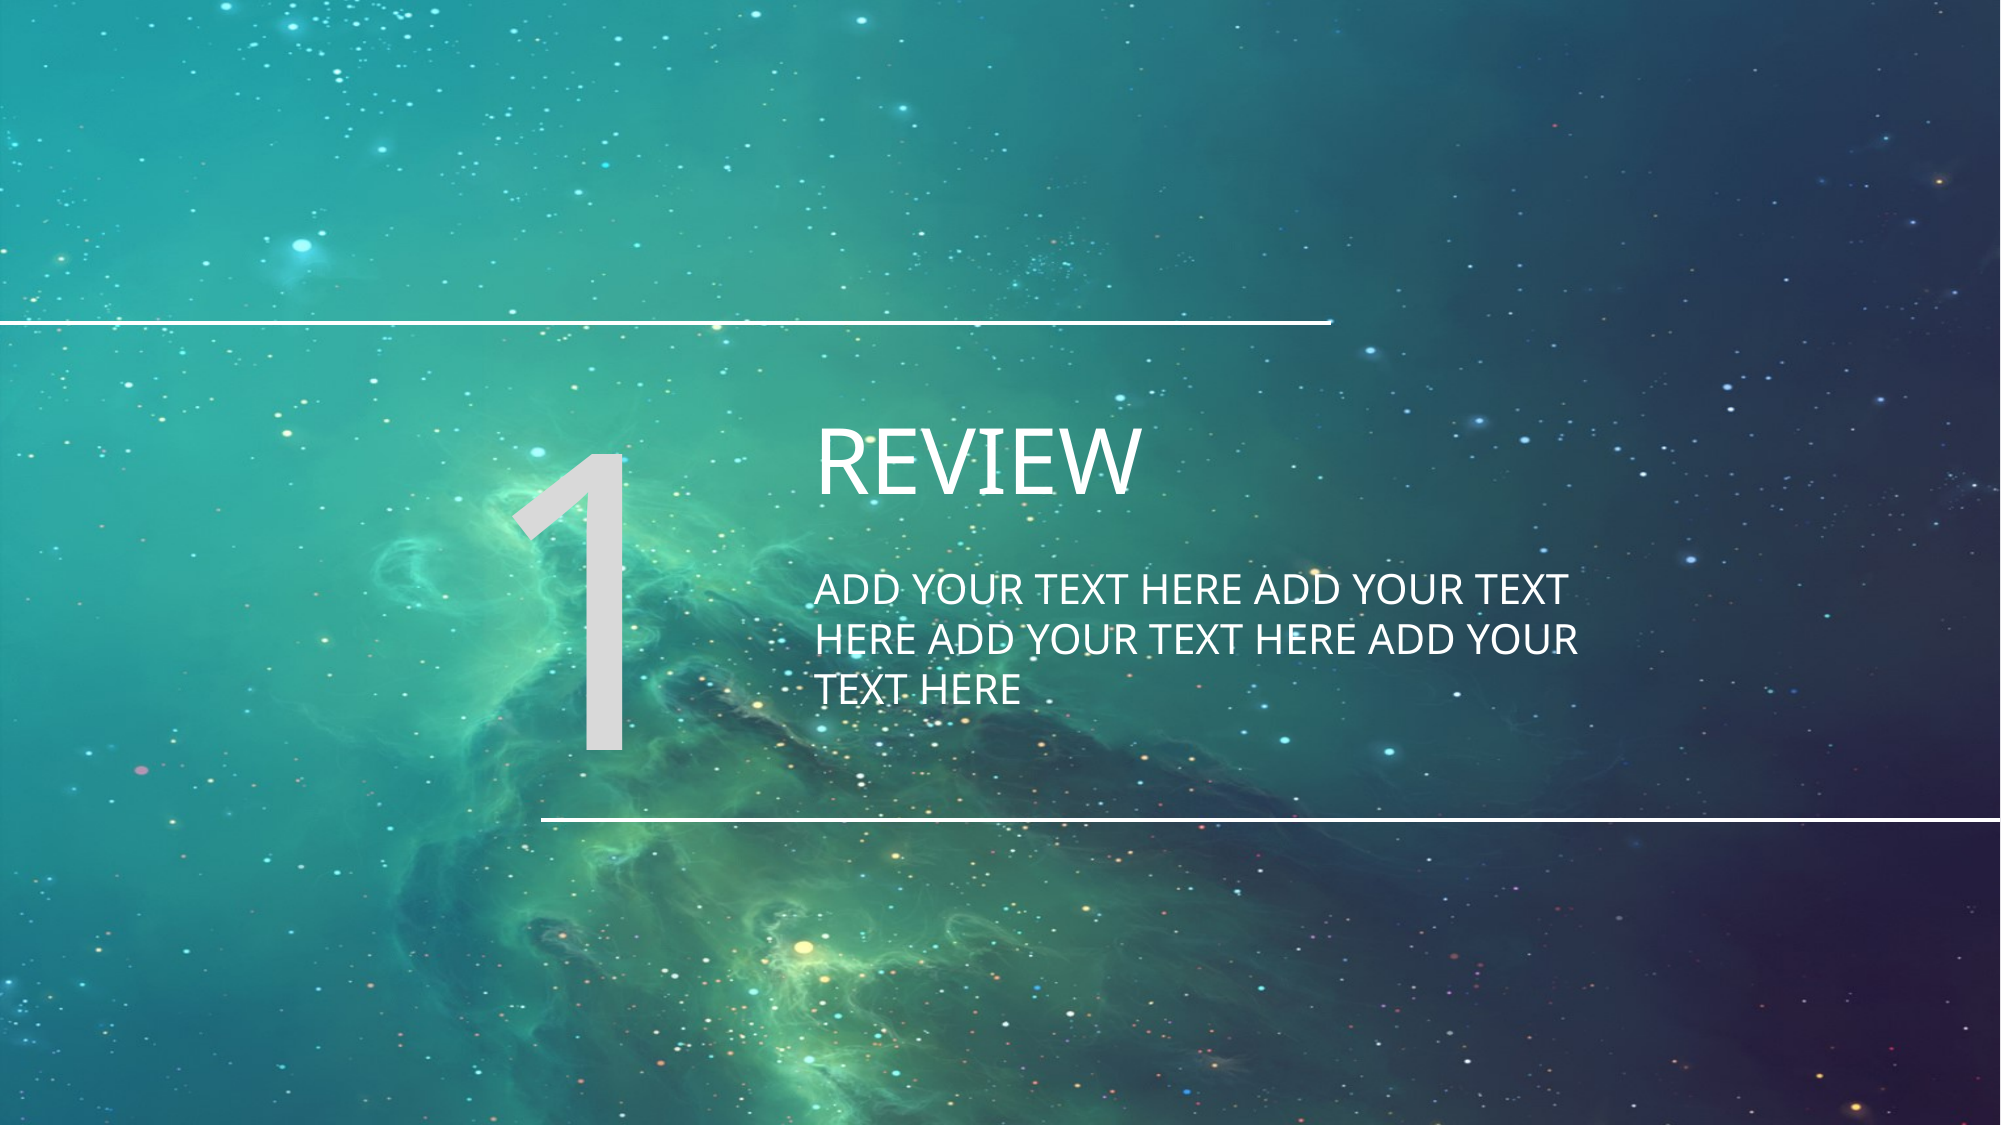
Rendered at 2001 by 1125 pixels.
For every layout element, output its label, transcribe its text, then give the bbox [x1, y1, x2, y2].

text_box REVIEW [799, 395, 1222, 520]
text_box ADD YOUR TEXT HERE ADD YOUR TEXT HERE ADD YOUR TEXT HERE ADD YOUR TEXT HERE [798, 555, 1669, 721]
text_box 1 [460, 328, 799, 841]
picture [0, 0, 2001, 1125]
